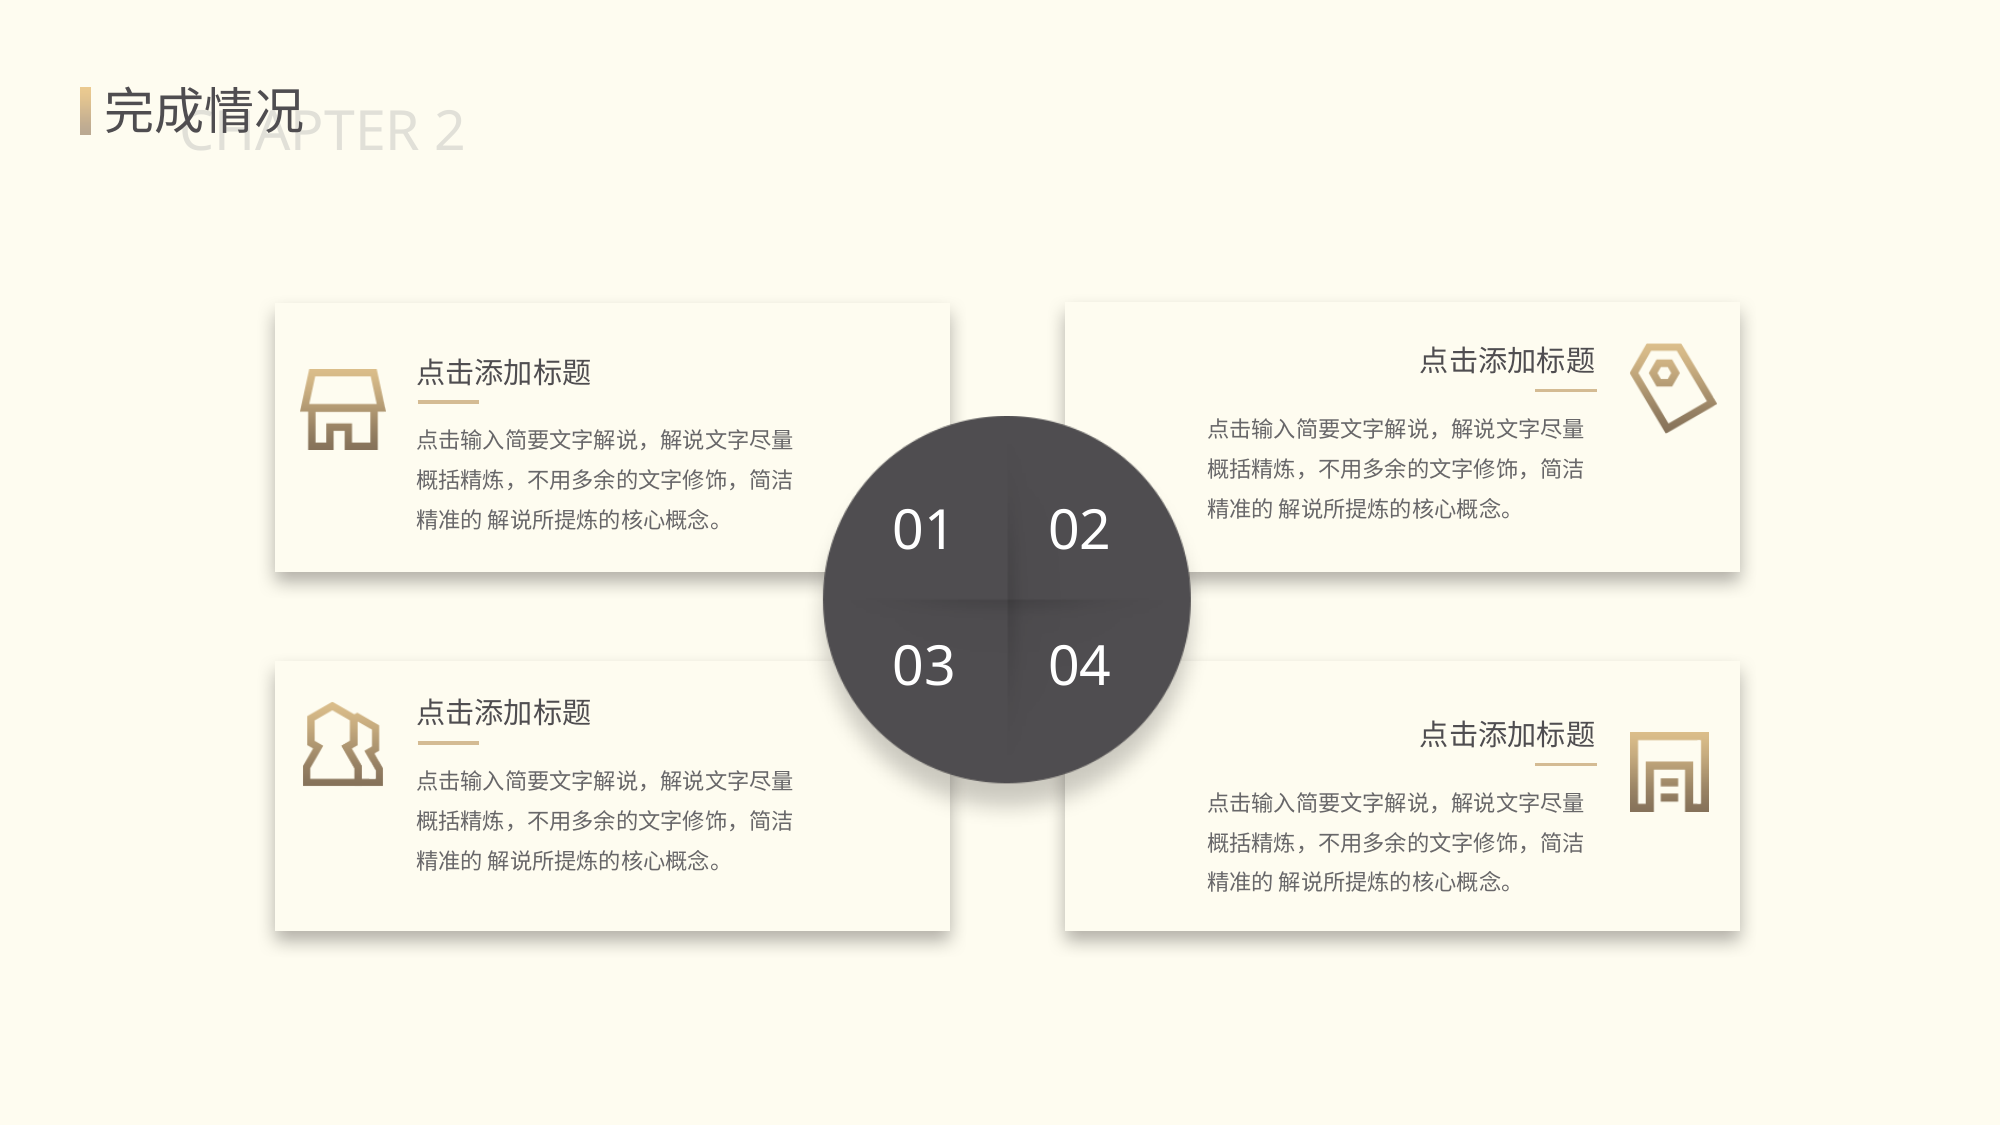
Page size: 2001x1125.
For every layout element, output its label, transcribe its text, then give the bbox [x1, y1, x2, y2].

text_box 完成情况 [89, 72, 320, 147]
text_box CHAPTER 2 [164, 87, 482, 170]
picture [80, 87, 91, 136]
picture [256, 294, 1757, 958]
